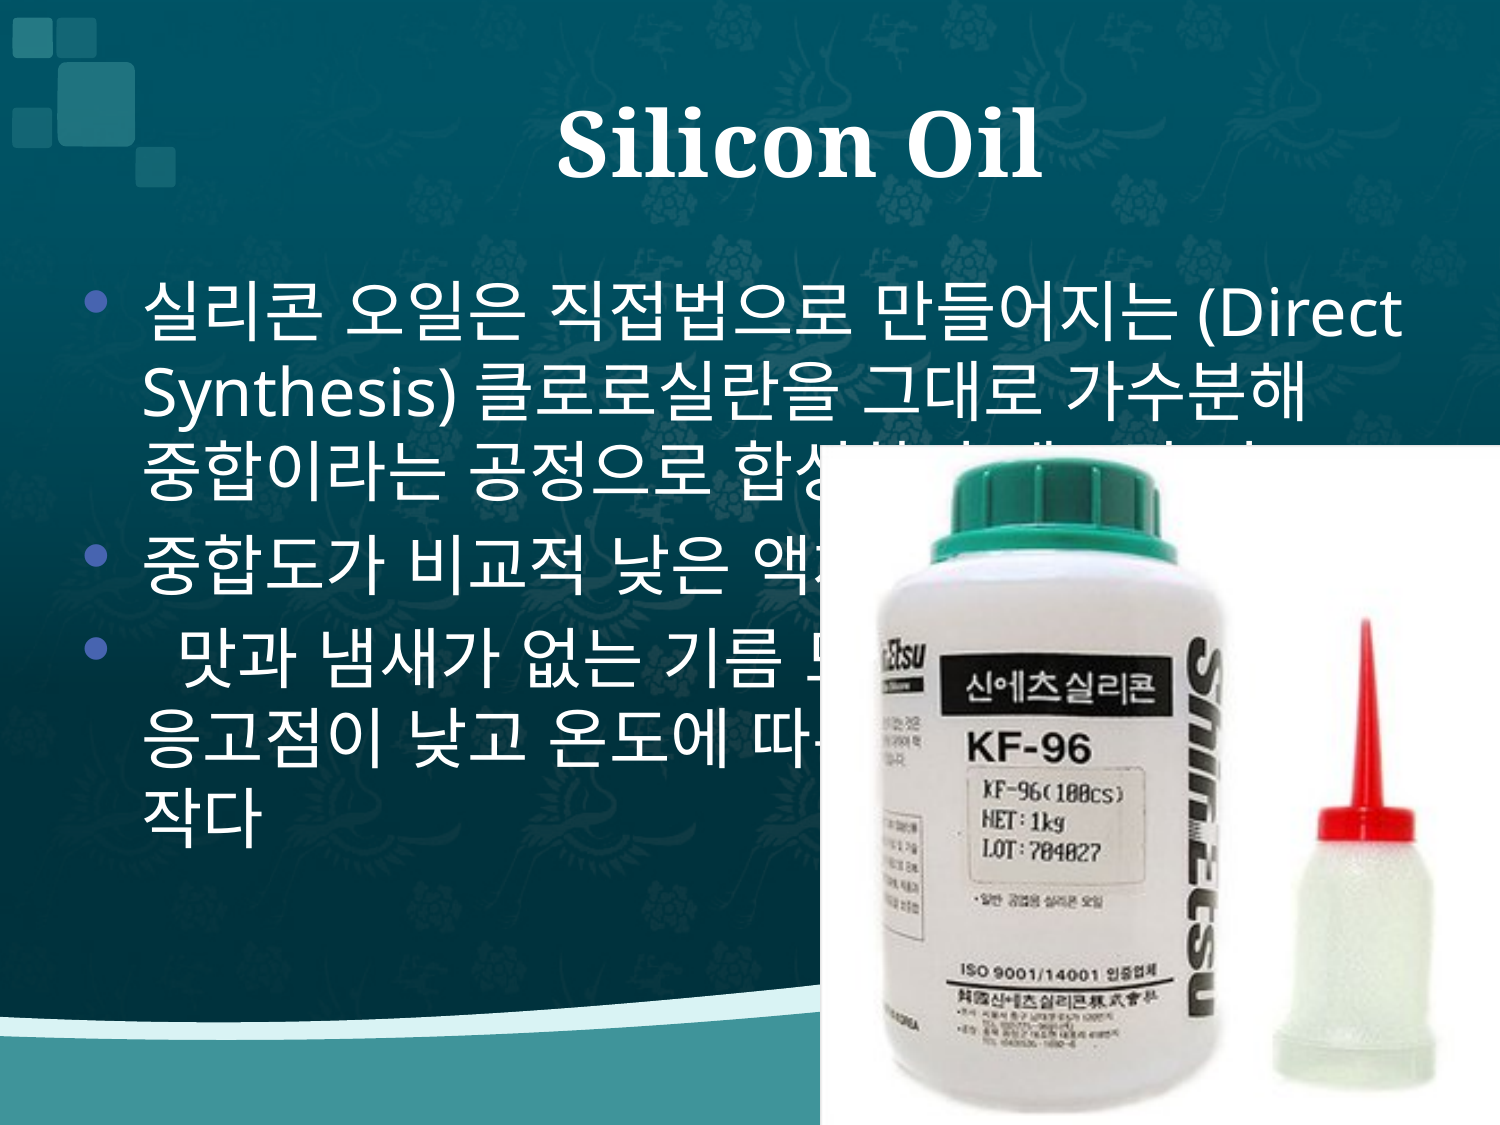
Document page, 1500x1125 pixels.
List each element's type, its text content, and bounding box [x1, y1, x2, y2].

list 실리콘 오일은 직접법으로 만들어지는(Direct Synthesis)클로로실란을 그대로 가수분해 중합이라는 공정으로 합성하여 제조된 것. 중합도가 비교적 낮은 액체 상태의 규소 수지. 맛과 냄새가 없는 기름 모양의 액체로, 응고점이 낮고 온도에 따른 점성의 변화가 작다 [70, 262, 1425, 1005]
picture [820, 445, 1500, 1125]
title Silicon Oil [187, 58, 1414, 223]
